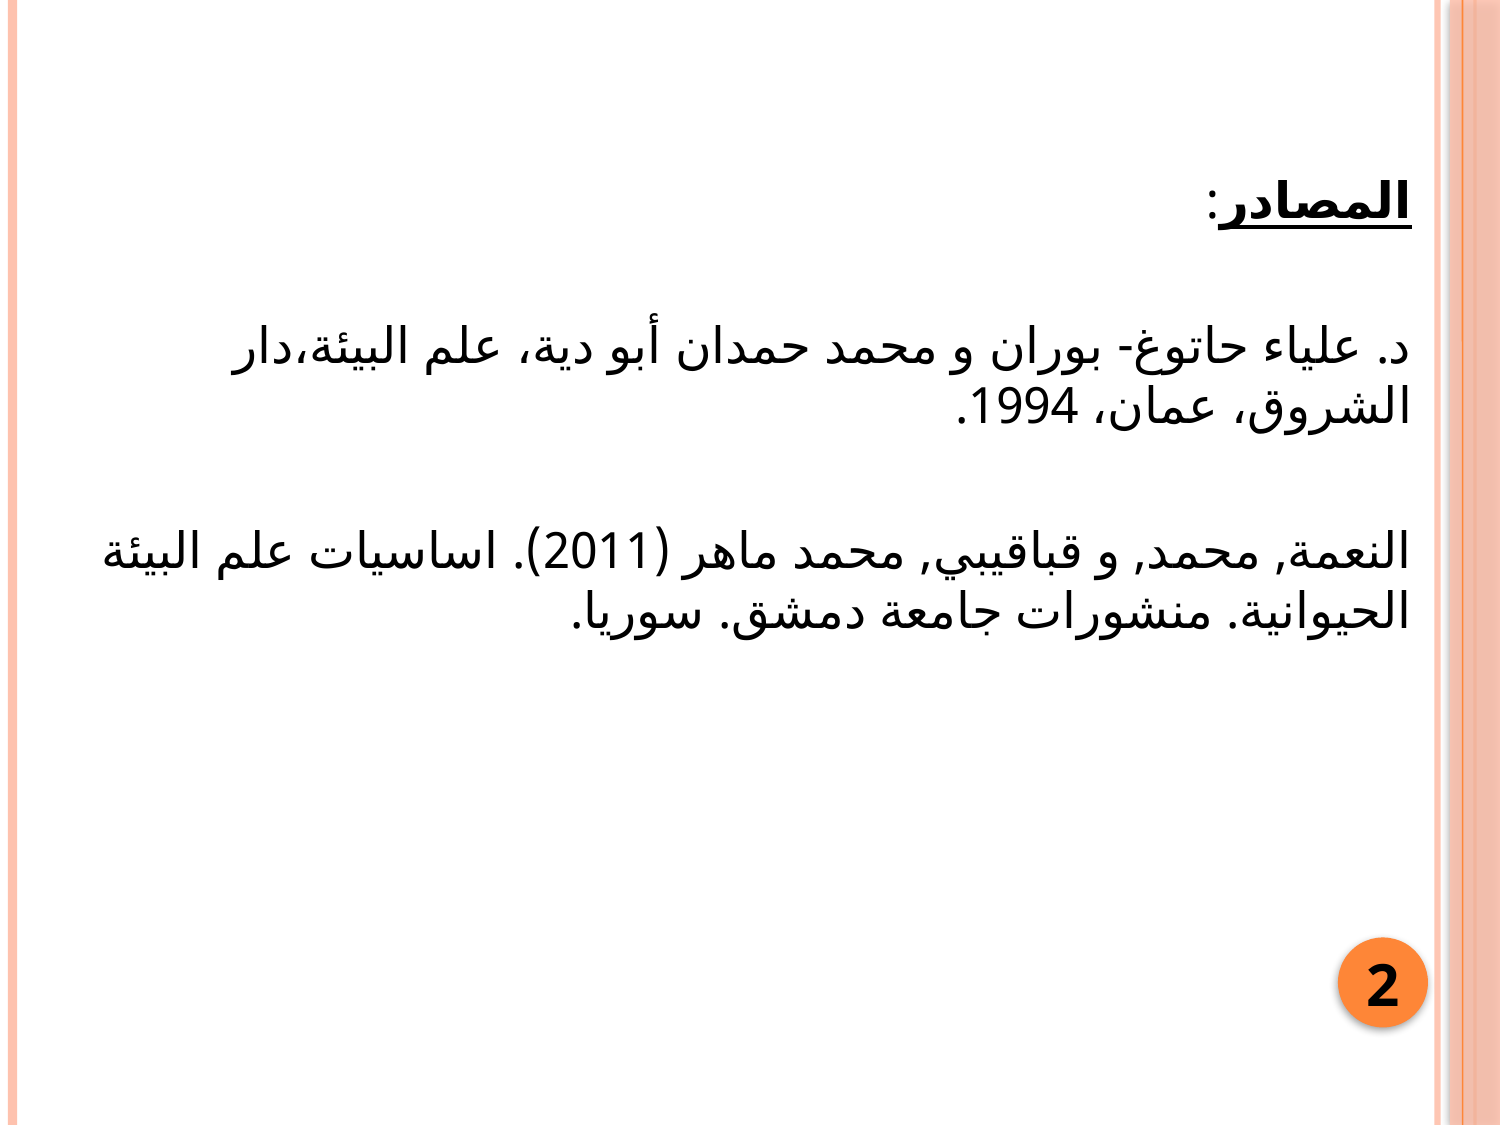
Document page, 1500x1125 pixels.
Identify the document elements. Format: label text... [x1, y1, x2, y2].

slide_number 2 [1333, 940, 1434, 1027]
list المصادر: د. علياء حاتوغ- بوران و محمد حمدان أبو دية، علم البيئة،دار الشروق، عمان، 1994. النعمة, محمد, و قباقيبي, محمد ماهر (2011). اساسيات علم البيئة الحيوانية. منشورات جامعة دمشق. سوريا. [76, 160, 1427, 1017]
